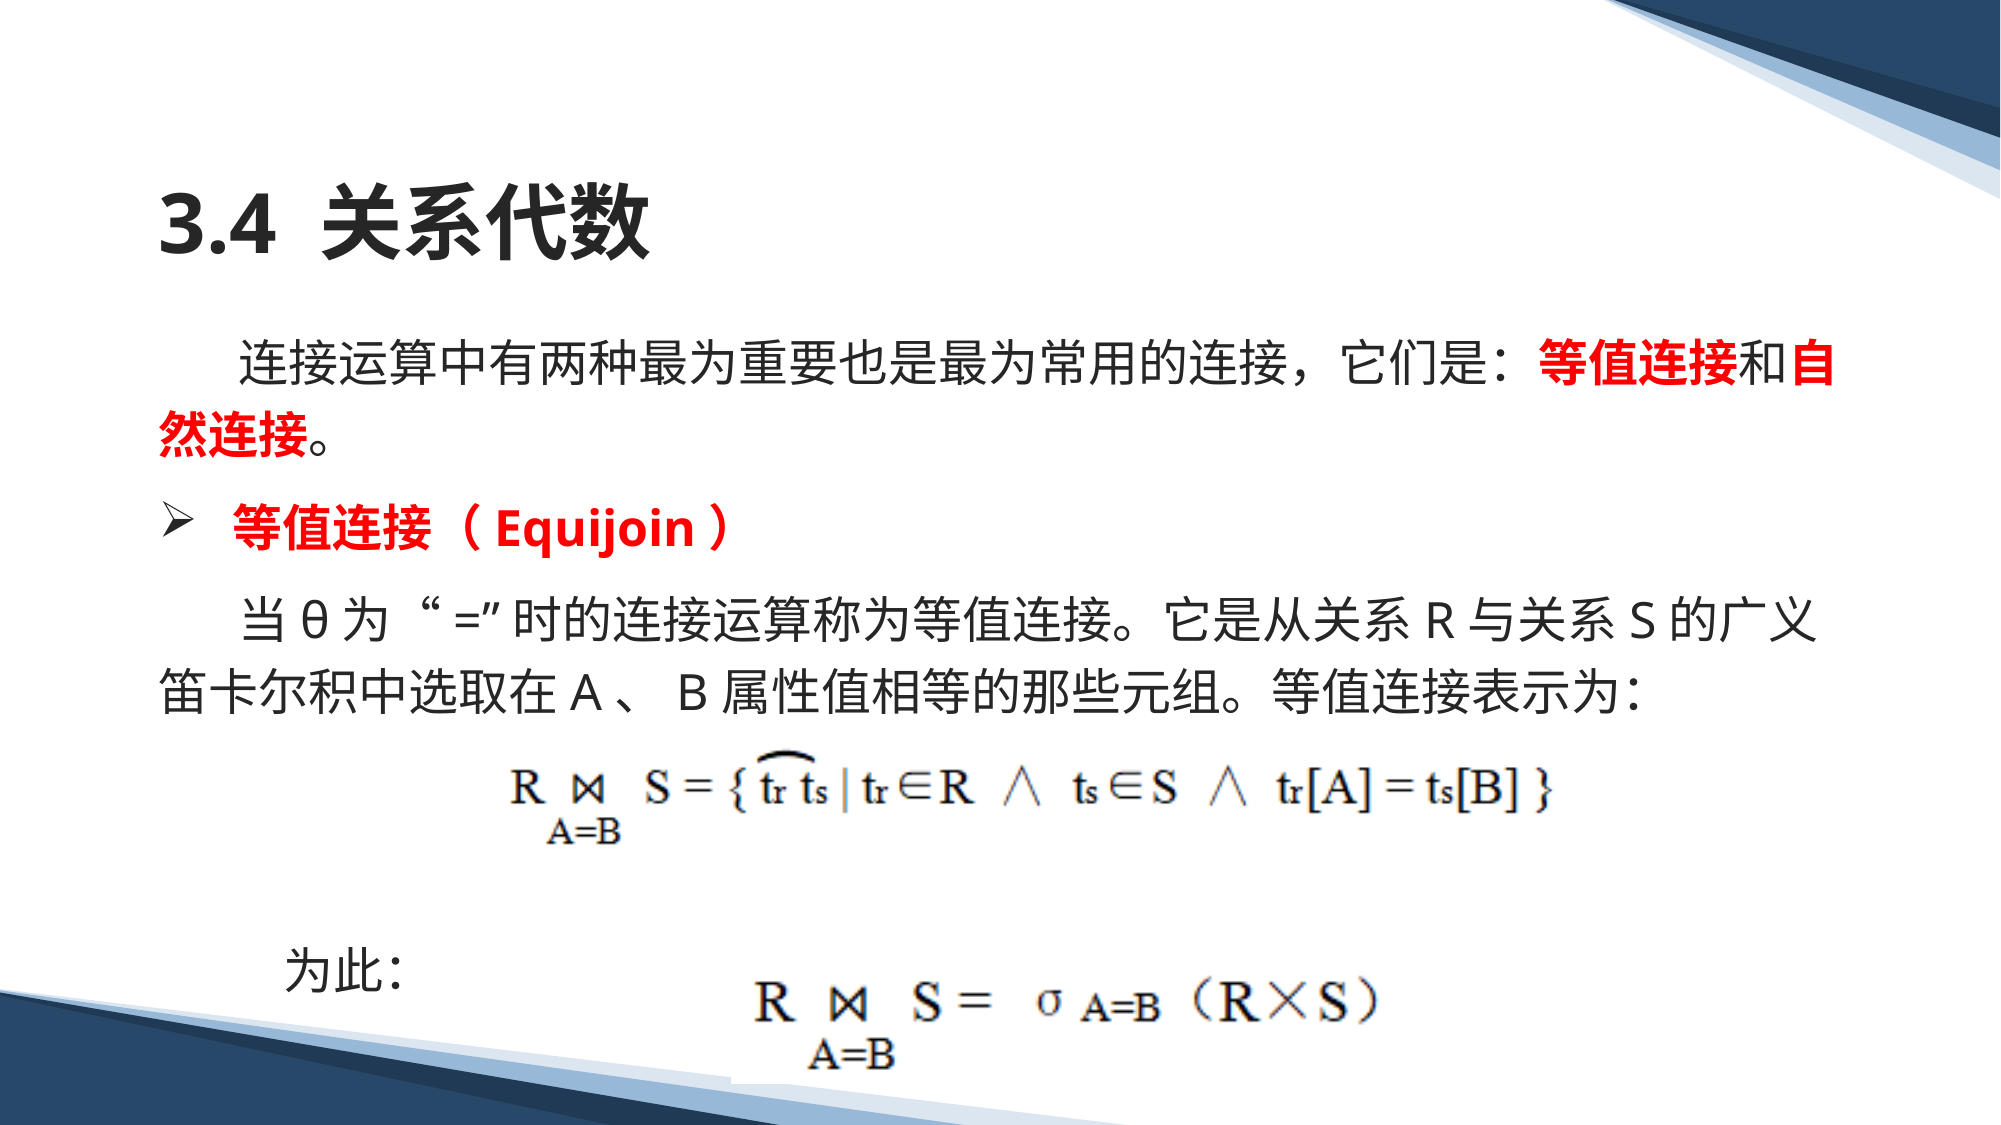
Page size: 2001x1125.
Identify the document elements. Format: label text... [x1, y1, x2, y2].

list 连接运算中有两种最为重要也是最为常用的连接，它们是：等值连接和自然连接。 等值连接（Equijoin） 当θ为“=”时的连接运算称为等值连接。它是从关系R与关系S的广义笛卡尔积中选取在A、B属性值相等的那些元组。等值连接表示为： 为此： [143, 311, 1857, 1021]
picture [481, 735, 1571, 866]
picture [731, 952, 1393, 1084]
title 3.4 关系代数 [143, 54, 1857, 280]
